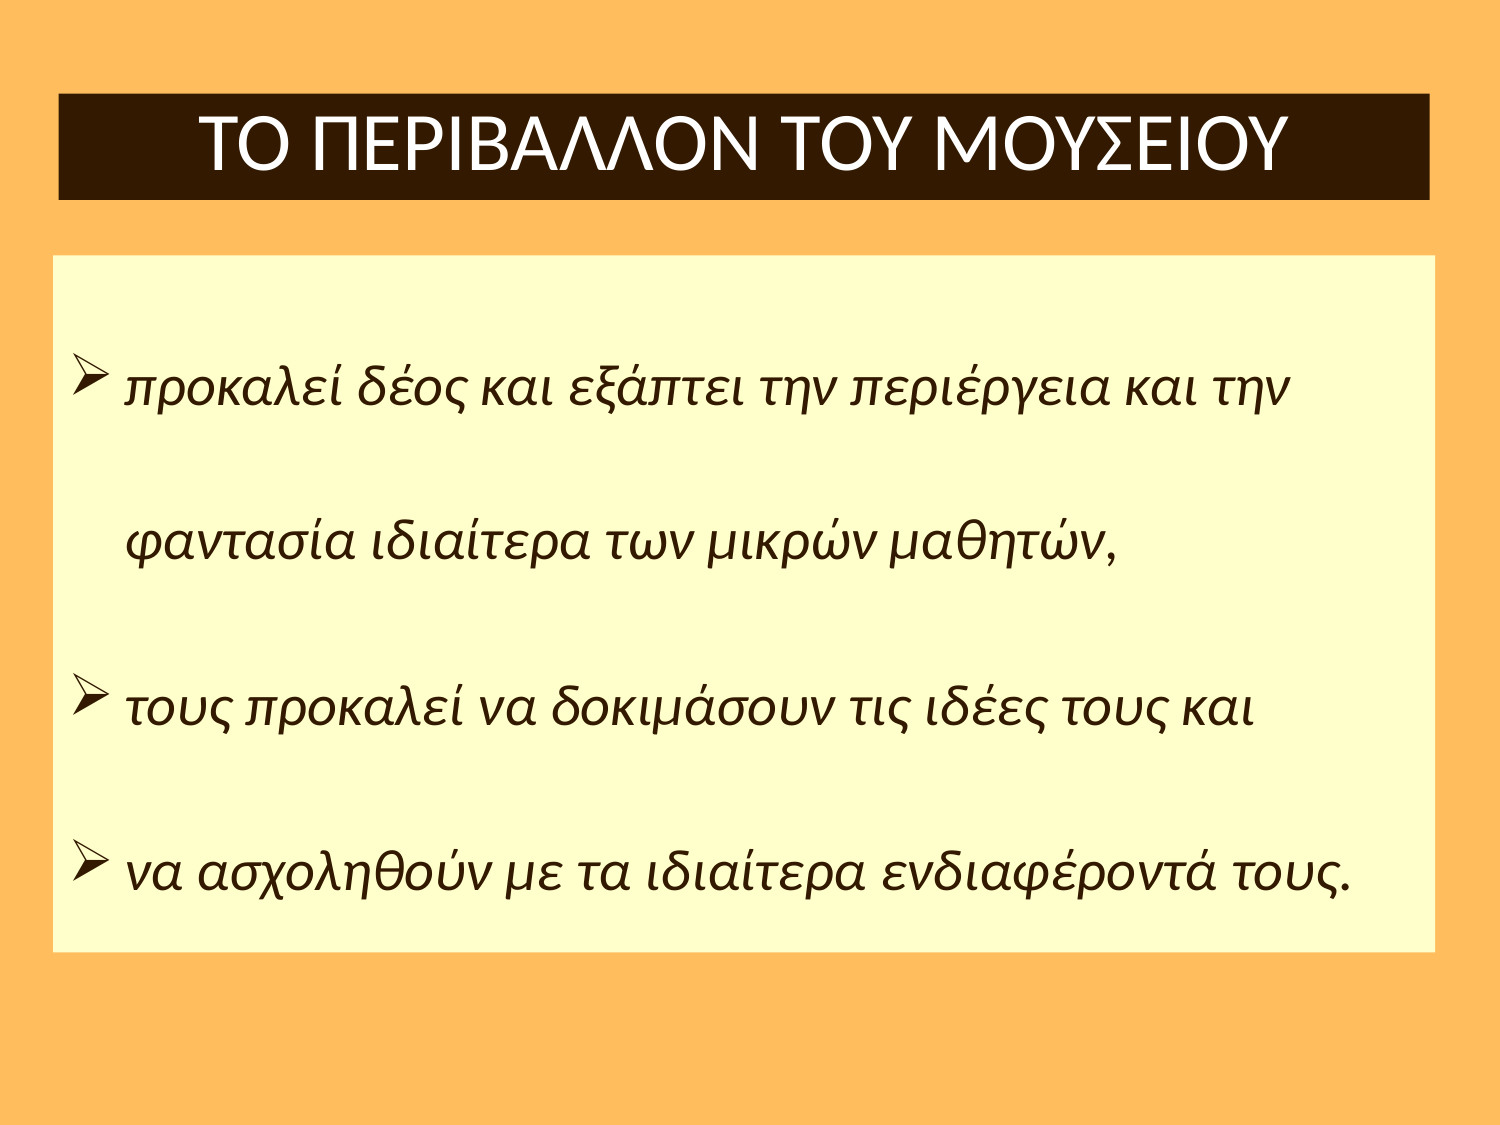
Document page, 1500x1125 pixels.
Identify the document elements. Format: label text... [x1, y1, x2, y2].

list προκαλεί δέος και εξάπτει την περιέργεια και την φαντασία ιδιαίτερα των μικρών μαθητών, τους προκαλεί να δοκιμάσουν τις ιδέες τους και να ασχοληθούν με τα ιδιαίτερα ενδιαφέροντά τους. [53, 255, 1436, 953]
title ΤΟ ΠΕΡΙΒΑΛΛΟΝ ΤΟΥ ΜΟΥΣΕΙΟΥ [58, 93, 1430, 200]
